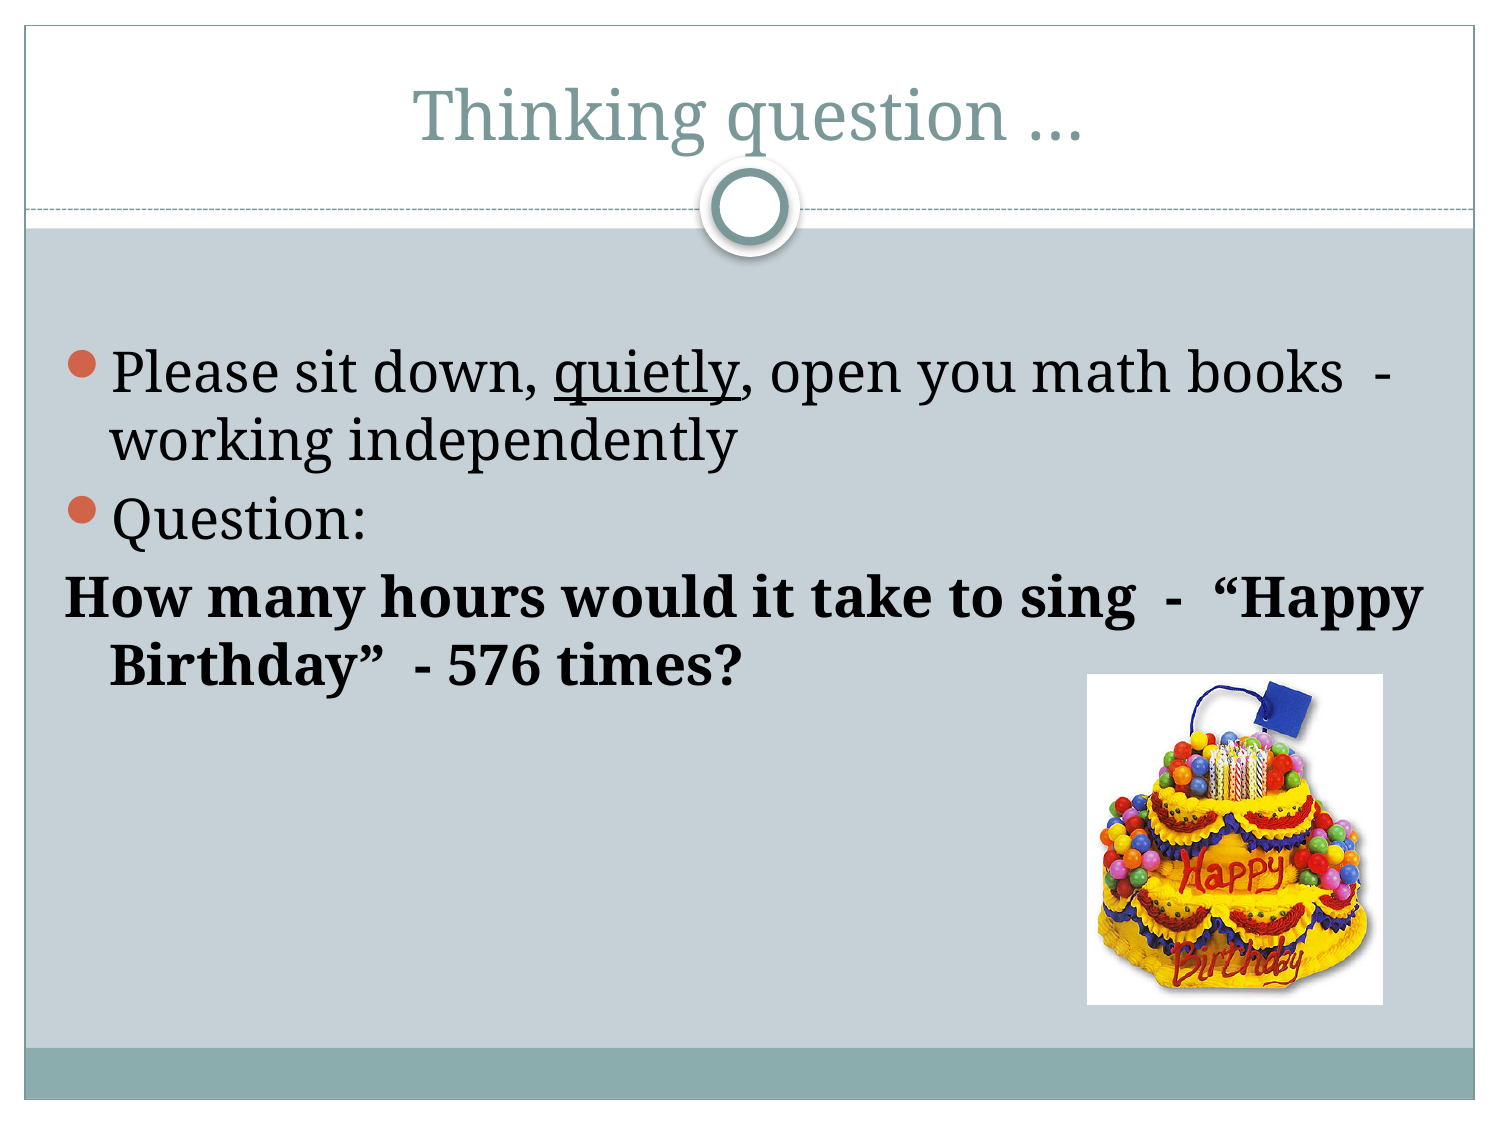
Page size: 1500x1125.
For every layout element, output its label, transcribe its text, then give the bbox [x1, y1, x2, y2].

picture [1087, 674, 1384, 1006]
list Please sit down, quietly, open you math books -working independently Question: How many hours would it take to sing - “Happy Birthday” - 576 times? [49, 250, 1445, 1001]
title Thinking question … [49, 37, 1450, 162]
